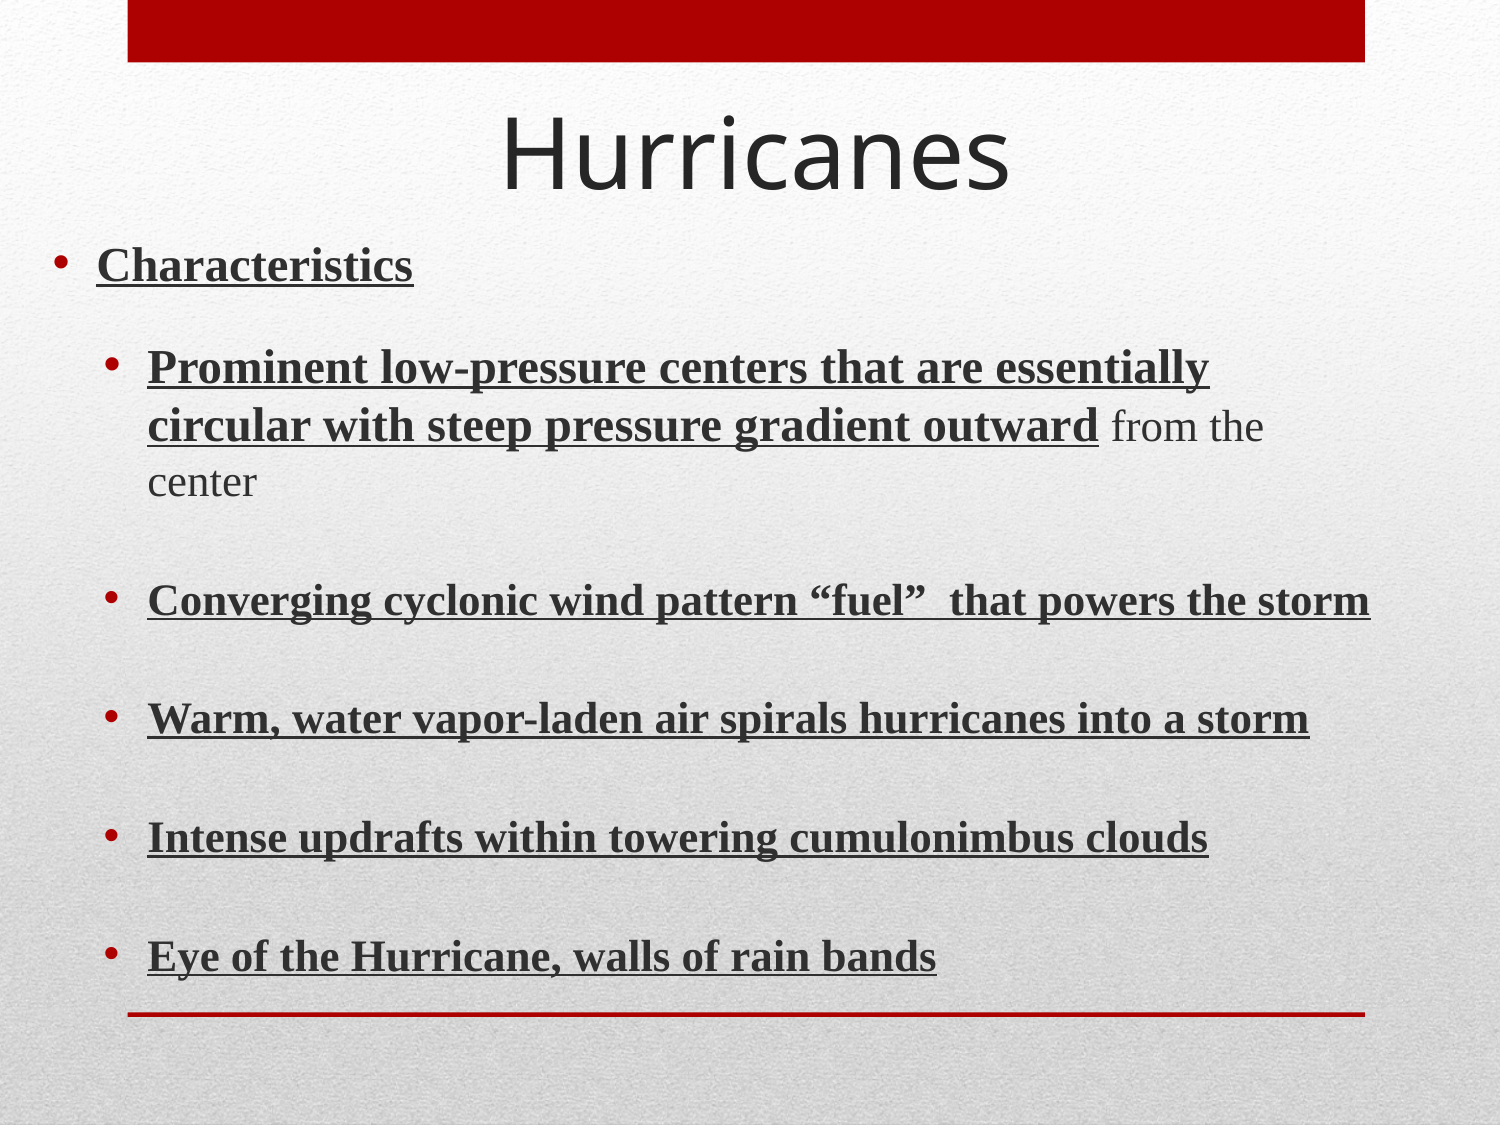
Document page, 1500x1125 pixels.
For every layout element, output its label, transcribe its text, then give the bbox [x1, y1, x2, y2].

list Characteristics Prominent low-pressure centers that are essentially circular with steep pressure gradient outward from the center Converging cyclonic wind pattern “fuel” that powers the storm Warm, water vapor-laden air spirals hurricanes into a storm Intense updrafts within towering cumulonimbus clouds Eye of the Hurricane, walls of rain bands [37, 212, 1388, 1000]
title Hurricanes [200, 62, 1338, 212]
